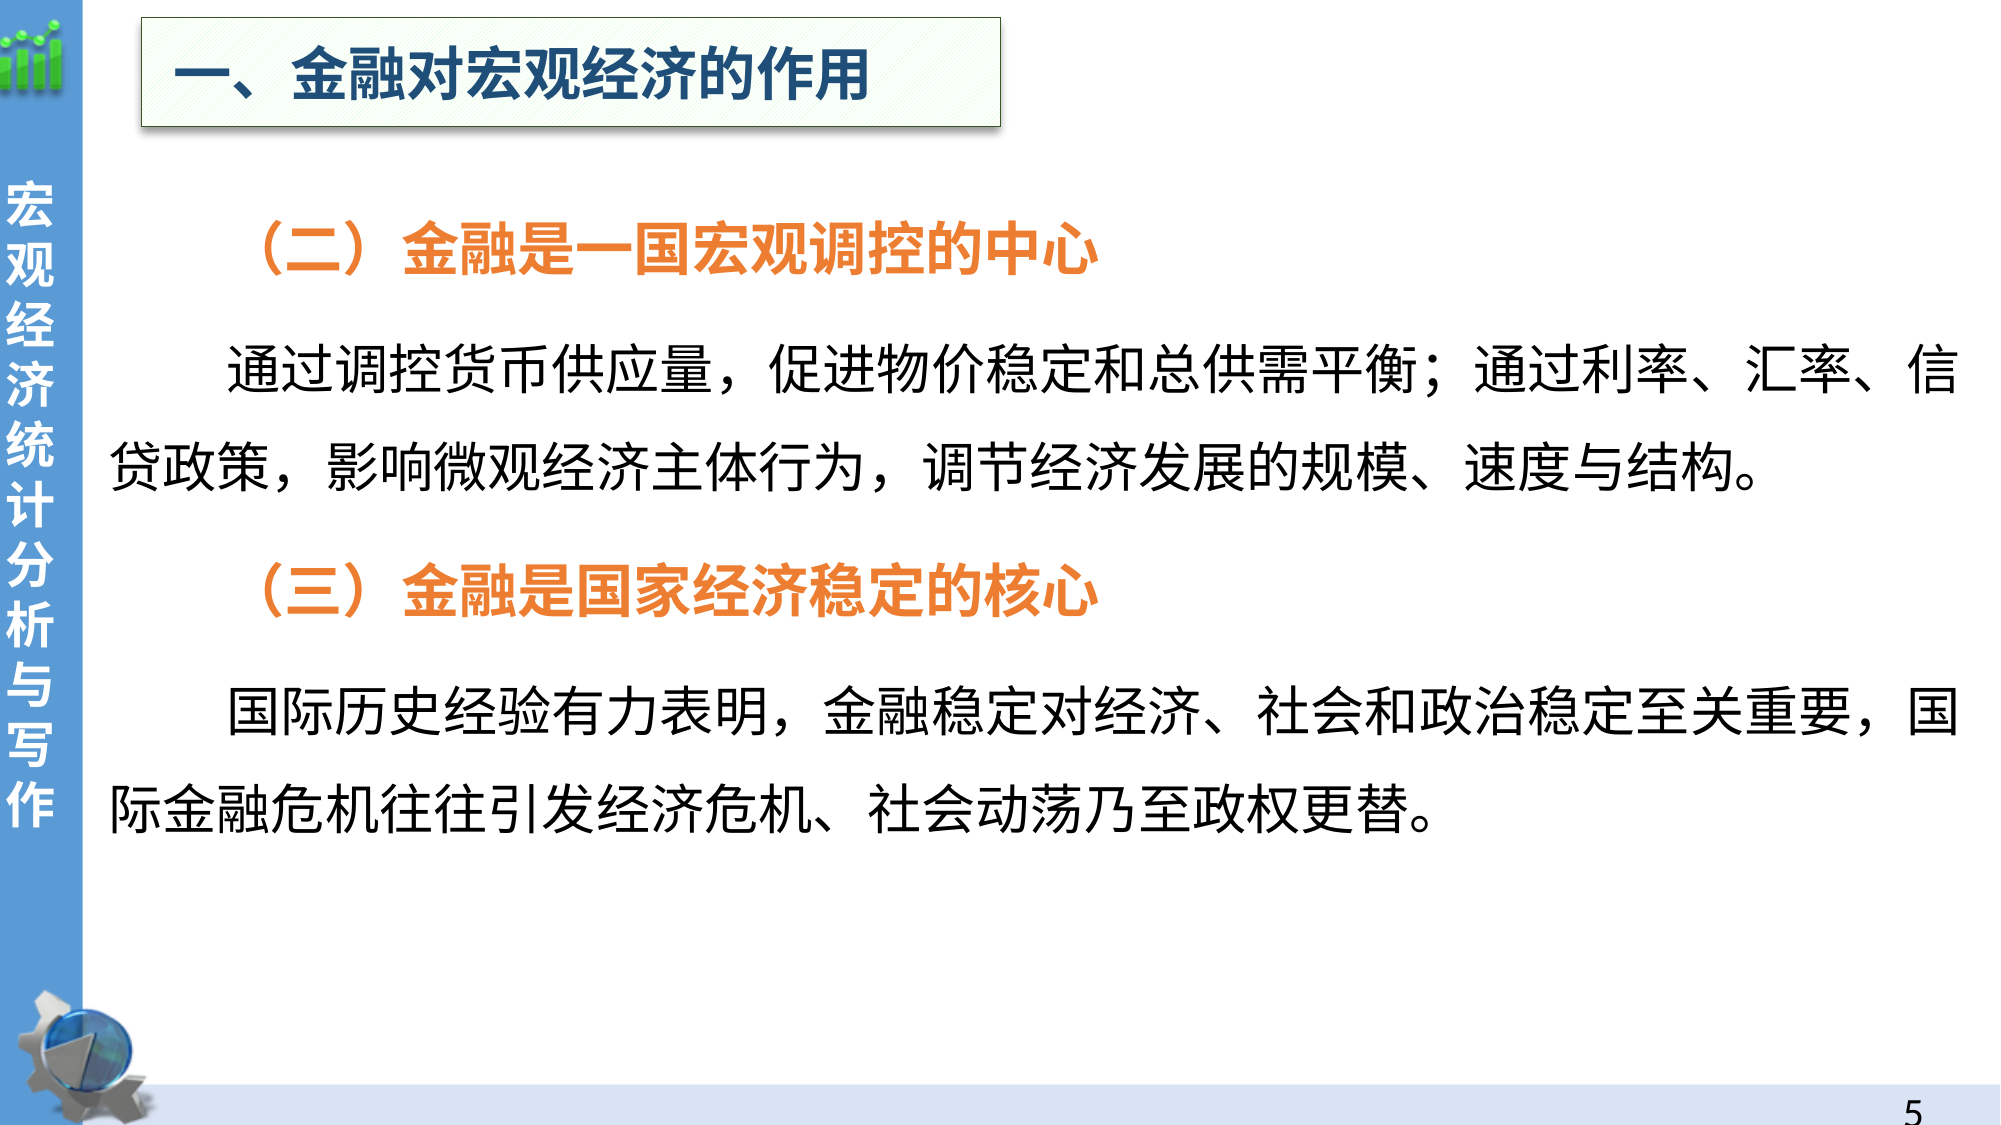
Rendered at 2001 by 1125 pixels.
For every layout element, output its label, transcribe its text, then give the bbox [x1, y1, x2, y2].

list （二）金融是一国宏观调控的中心 通过调控货币供应量，促进物价稳定和总供需平衡；通过利率、汇率、信贷政策，影响微观经济主体行为，调节经济发展的规模、速度与结构。 （三）金融是国家经济稳定的核心 国际历史经验有力表明，金融稳定对经济、社会和政治稳定至关重要，国际金融危机往往引发经济危机、社会动荡乃至政权更替。 [93, 170, 1980, 1108]
slide_number 4 [1786, 1108, 1940, 1125]
text_box 一、金融对宏观经济的作用 [141, 17, 1000, 127]
picture [0, 0, 2001, 1125]
